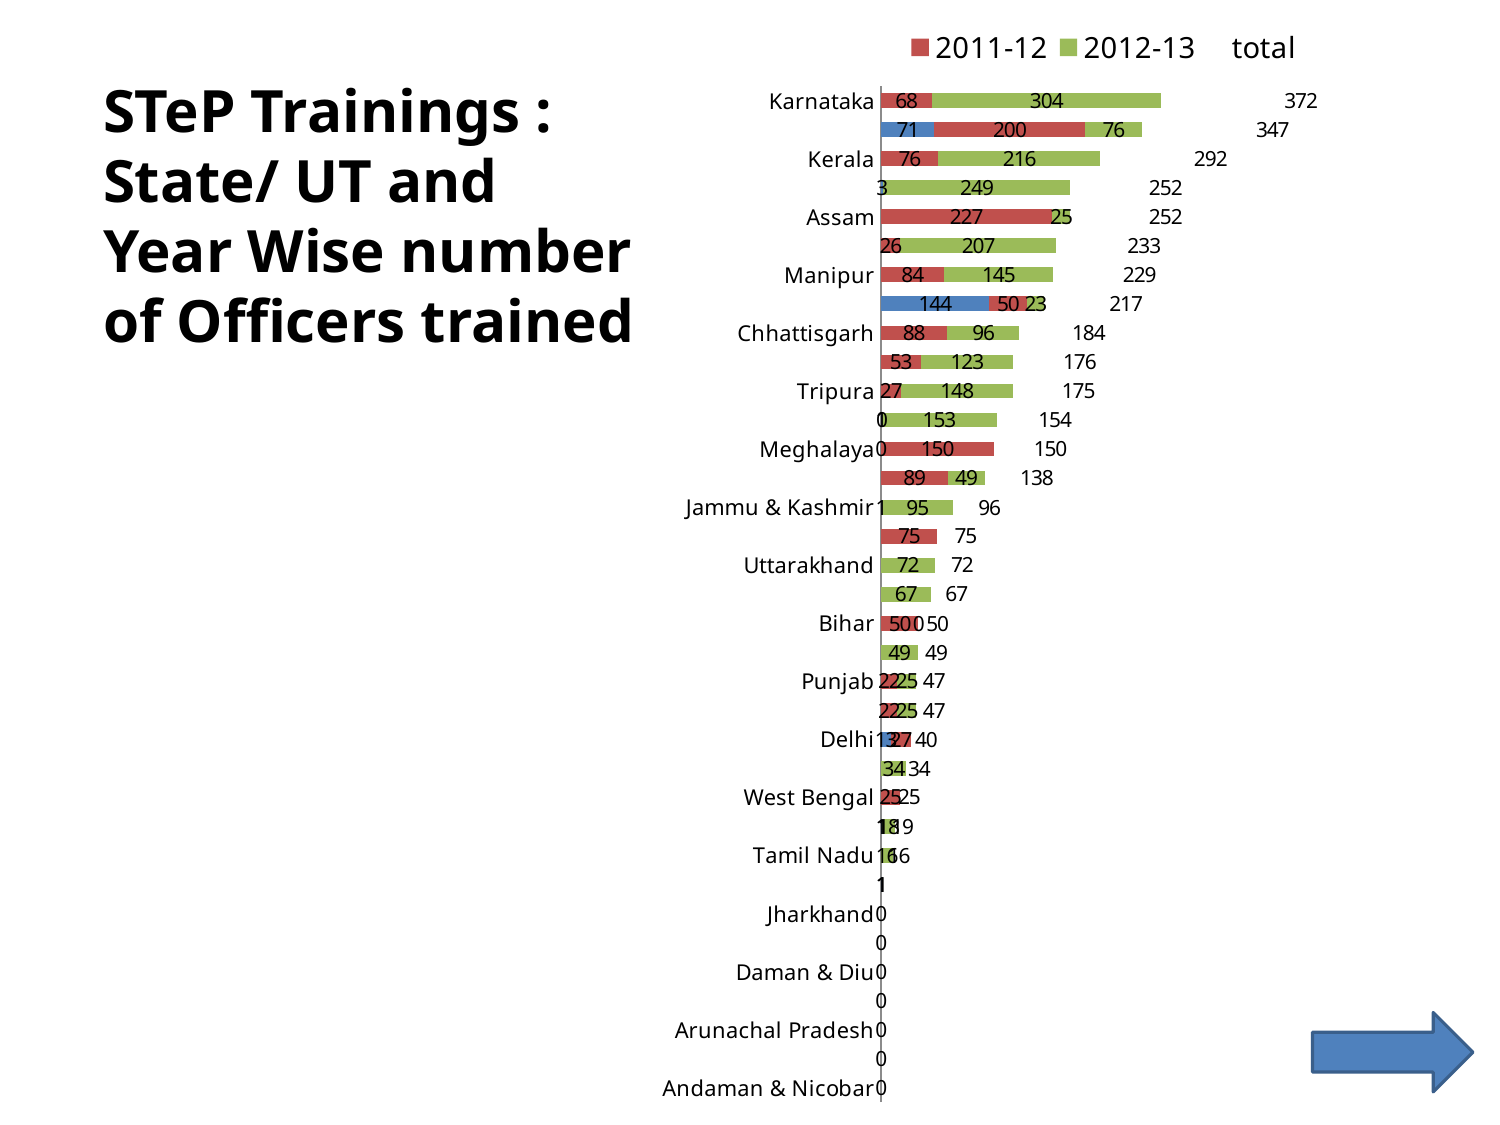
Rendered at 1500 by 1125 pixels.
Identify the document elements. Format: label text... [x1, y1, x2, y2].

chart [644, 0, 1500, 1125]
text_box STeP Trainings : State/ UT and Year Wise number of Officers trained [88, 66, 639, 400]
